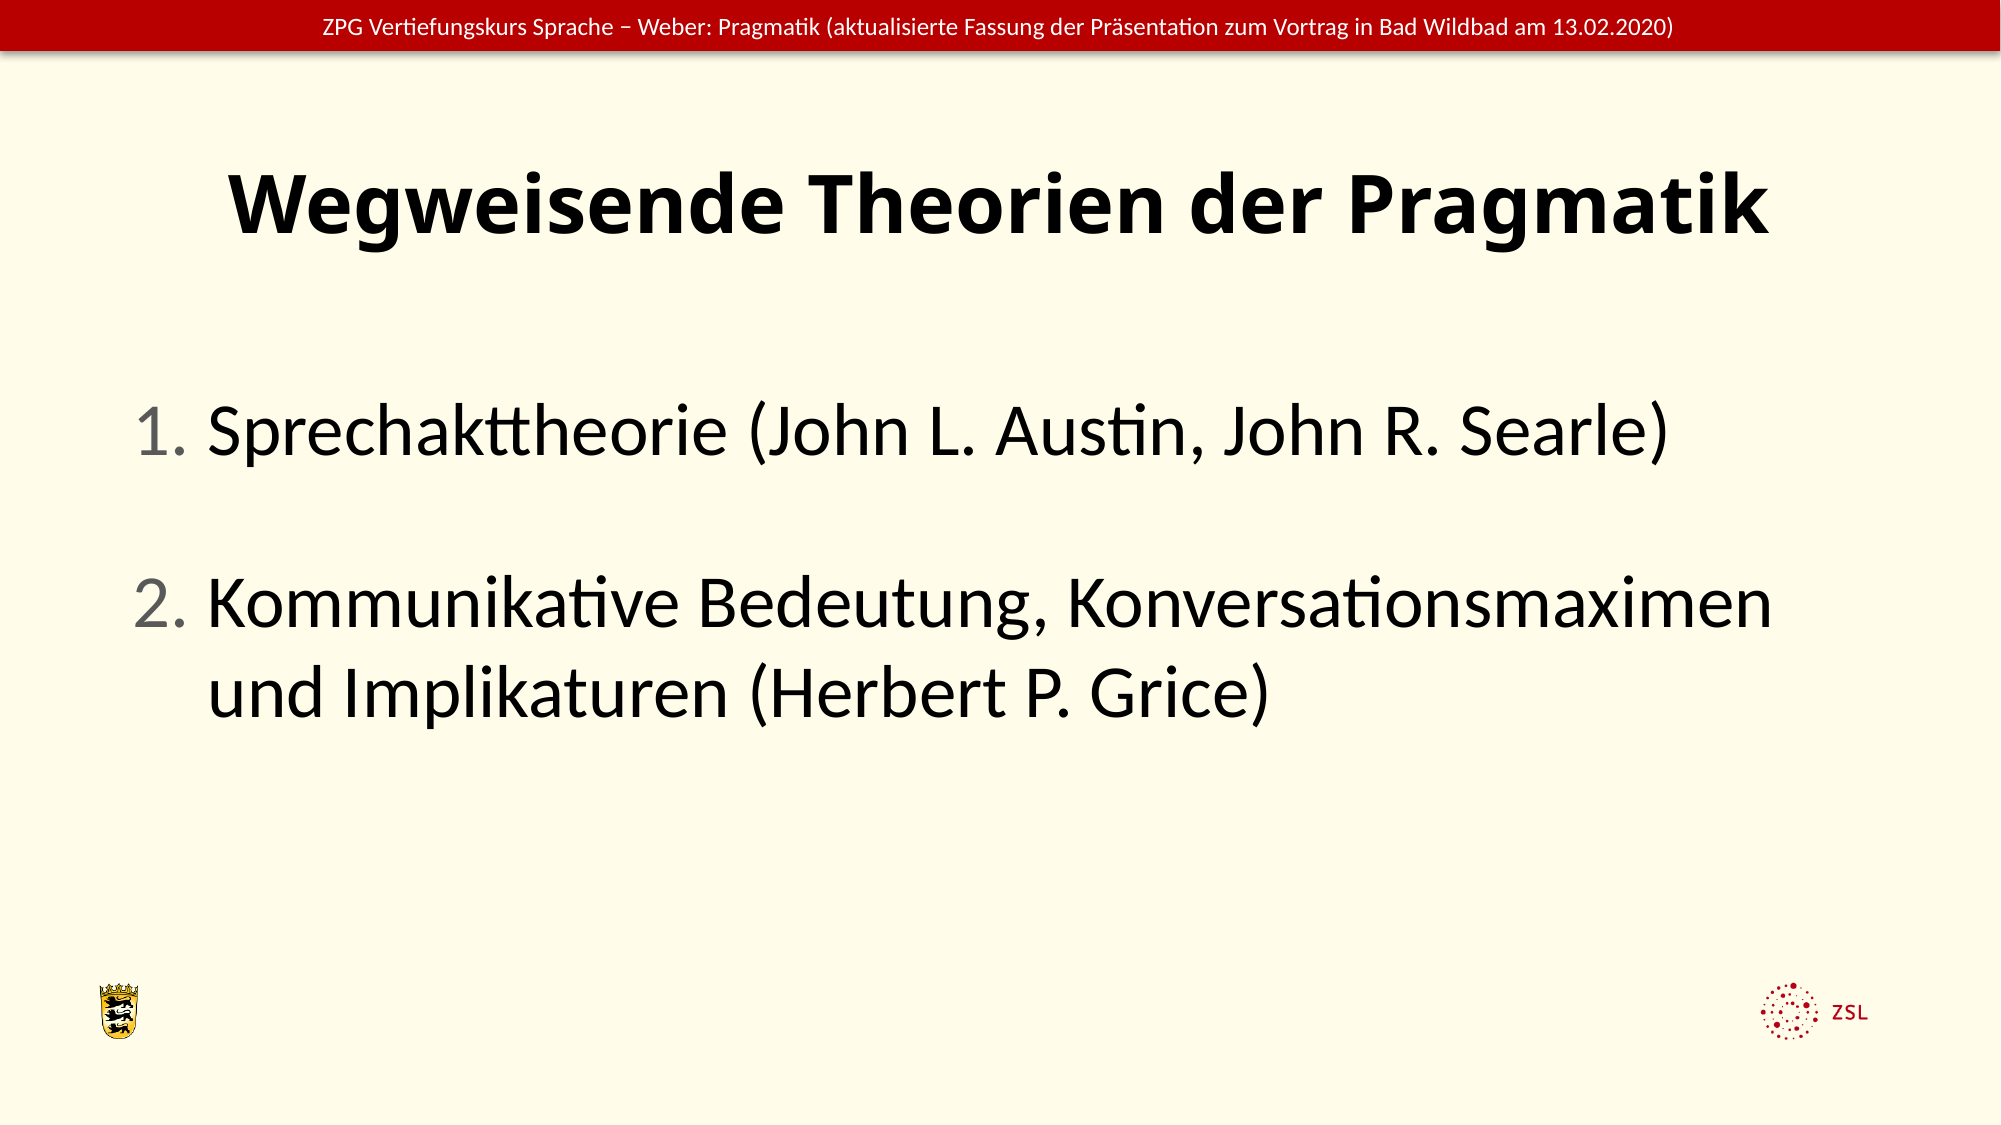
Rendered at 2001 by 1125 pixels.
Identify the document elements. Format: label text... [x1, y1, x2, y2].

title Wegweisende Theorien der Pragmatik [99, 113, 1900, 289]
list Sprechakttheorie (John L. Austin, John R. Searle) Kommunikative Bedeutung, Konversationsmaximen und Implikaturen (Herbert P. Grice) [99, 373, 1900, 965]
picture [98, 981, 140, 1041]
picture [1746, 968, 1882, 1054]
